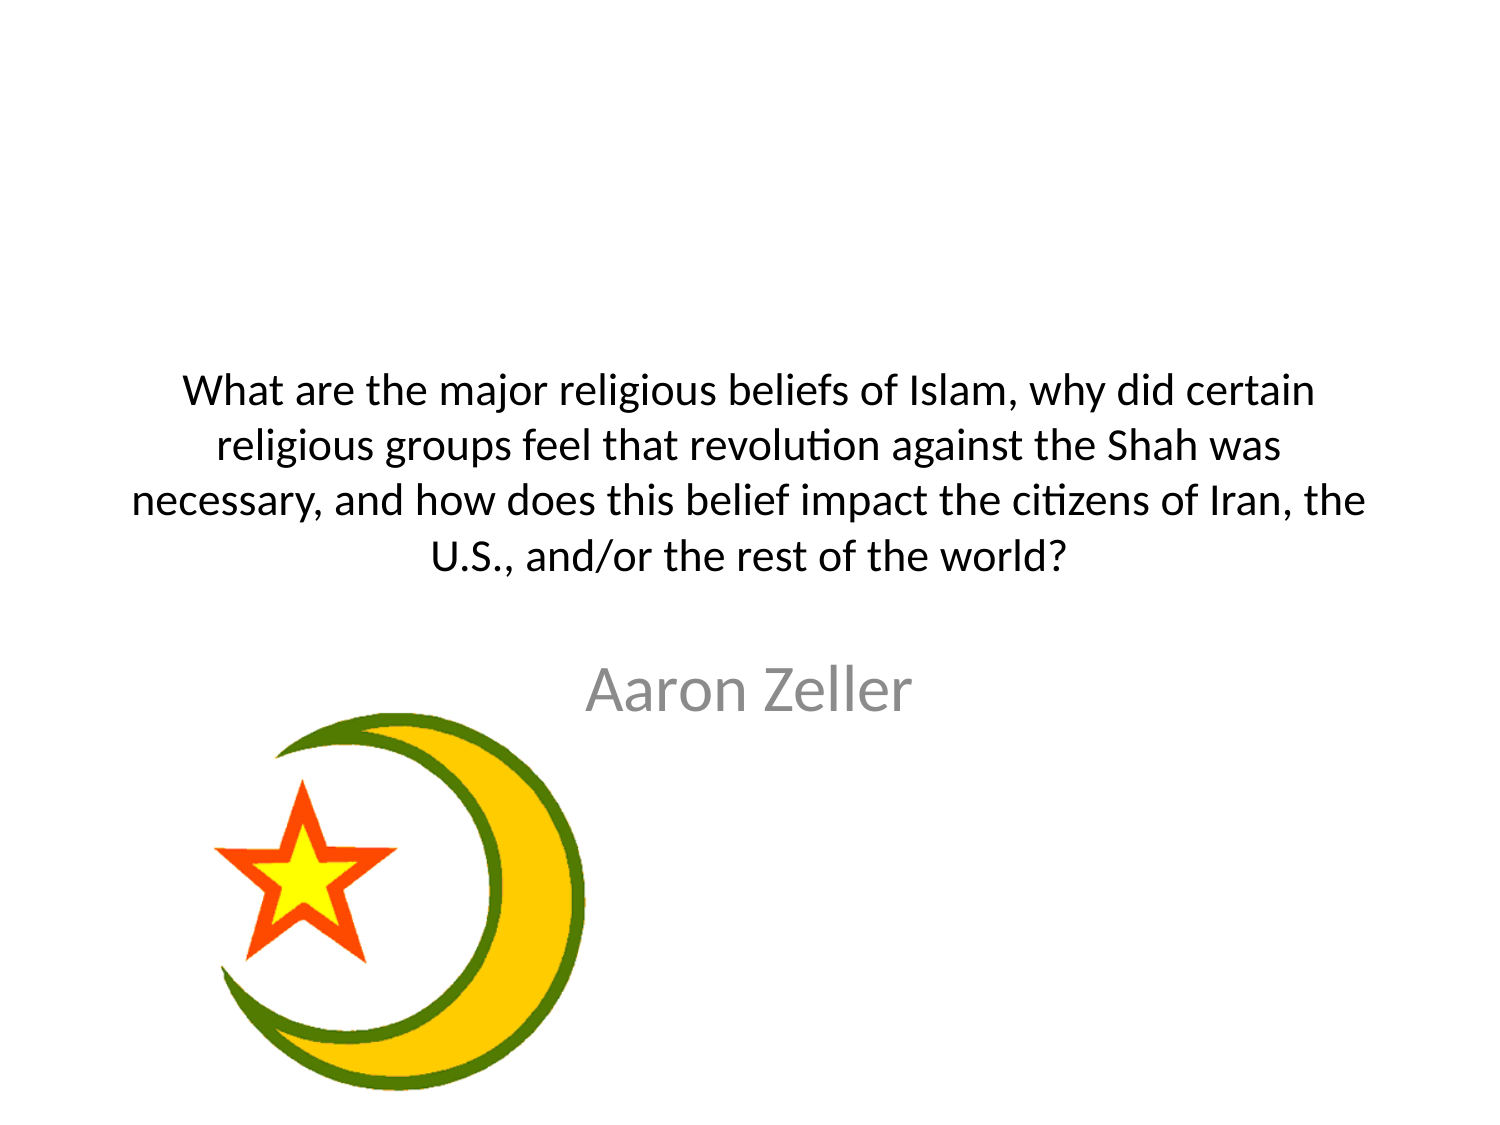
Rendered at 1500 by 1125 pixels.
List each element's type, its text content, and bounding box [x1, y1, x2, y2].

title What are the major religious beliefs of Islam, why did certain religious groups feel that revolution against the Shah was necessary, and how does this belief impact the citizens of Iran, the U.S., and/or the rest of the world? [112, 349, 1388, 591]
subtitle Aaron Zeller [225, 637, 1275, 925]
picture [212, 712, 588, 1093]
